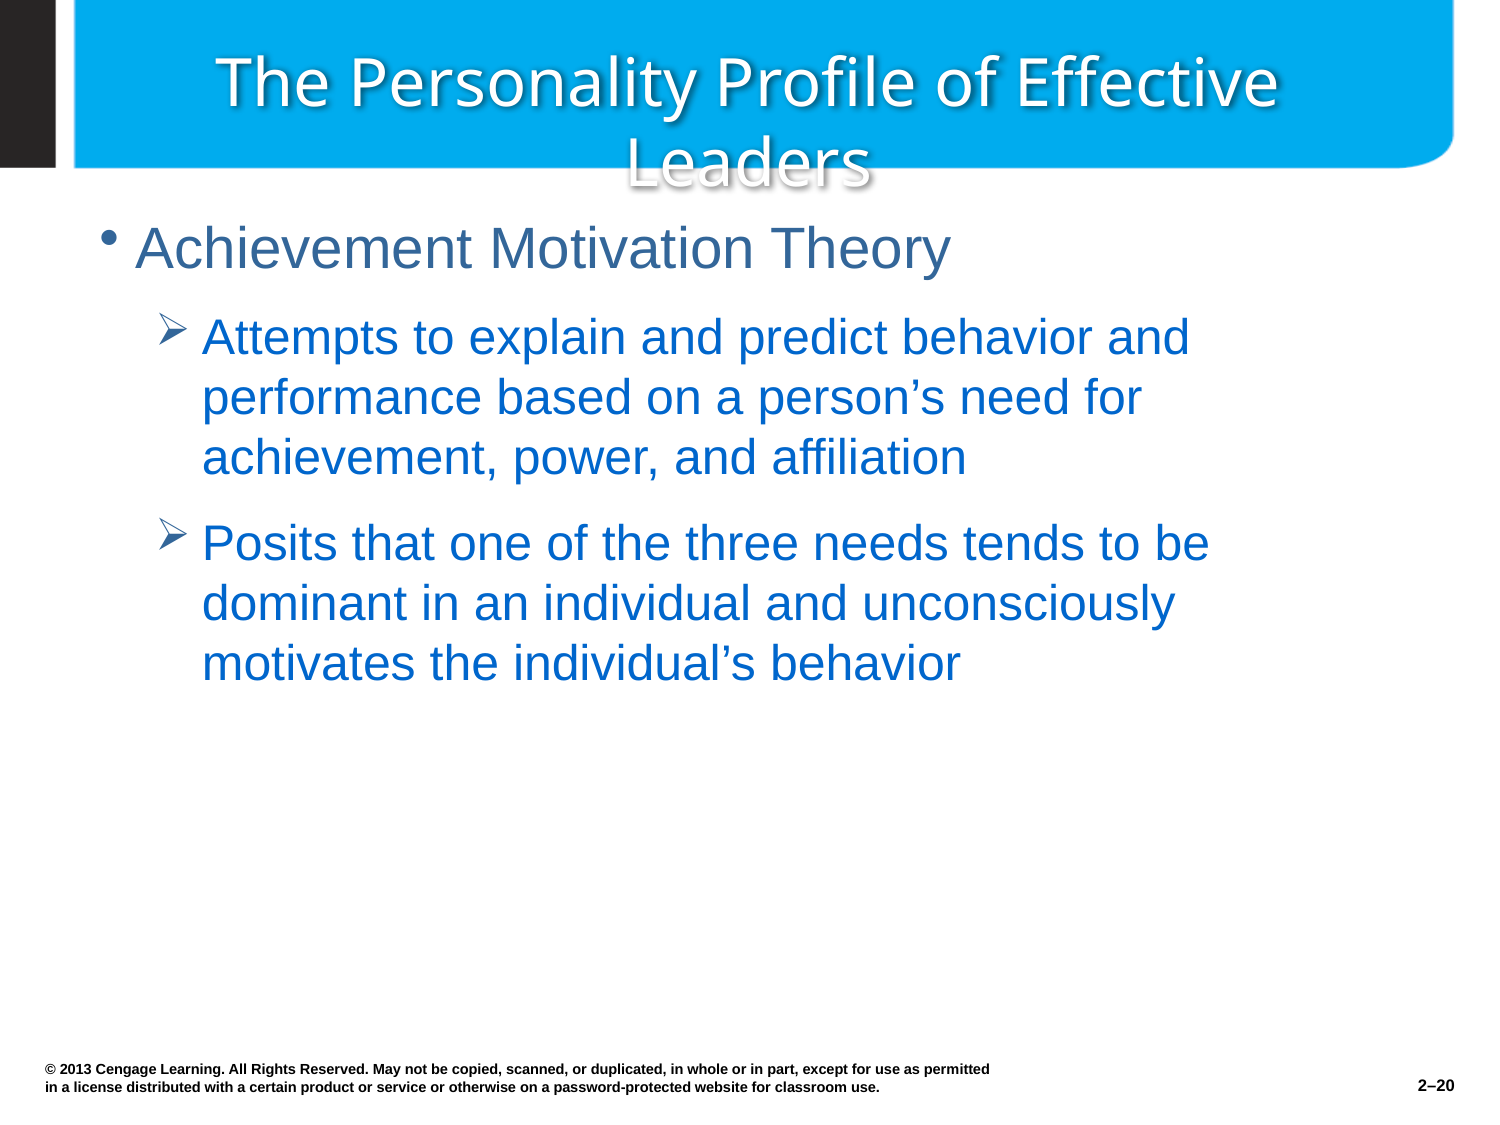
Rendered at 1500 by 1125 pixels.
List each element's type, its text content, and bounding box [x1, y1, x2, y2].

footer © 2013 Cengage Learning. All Rights Reserved. May not be copied, scanned, or duplicated, in whole or in part, except for use as permitted in a license distributed with a certain product or service or otherwise on a password-protected website for classroom use. [45, 1042, 1005, 1103]
slide_number 2–20 [1092, 1042, 1455, 1103]
picture [0, 0, 1456, 171]
list Achievement Motivation Theory Attempts to explain and predict behavior and performance based on a person’s need for achievement, power, and affiliation Posits that one of the three needs tends to be dominant in an individual and unconsciously motivates the individual’s behavior [84, 202, 1414, 1043]
title The Personality Profile of Effective Leaders [85, 32, 1411, 128]
